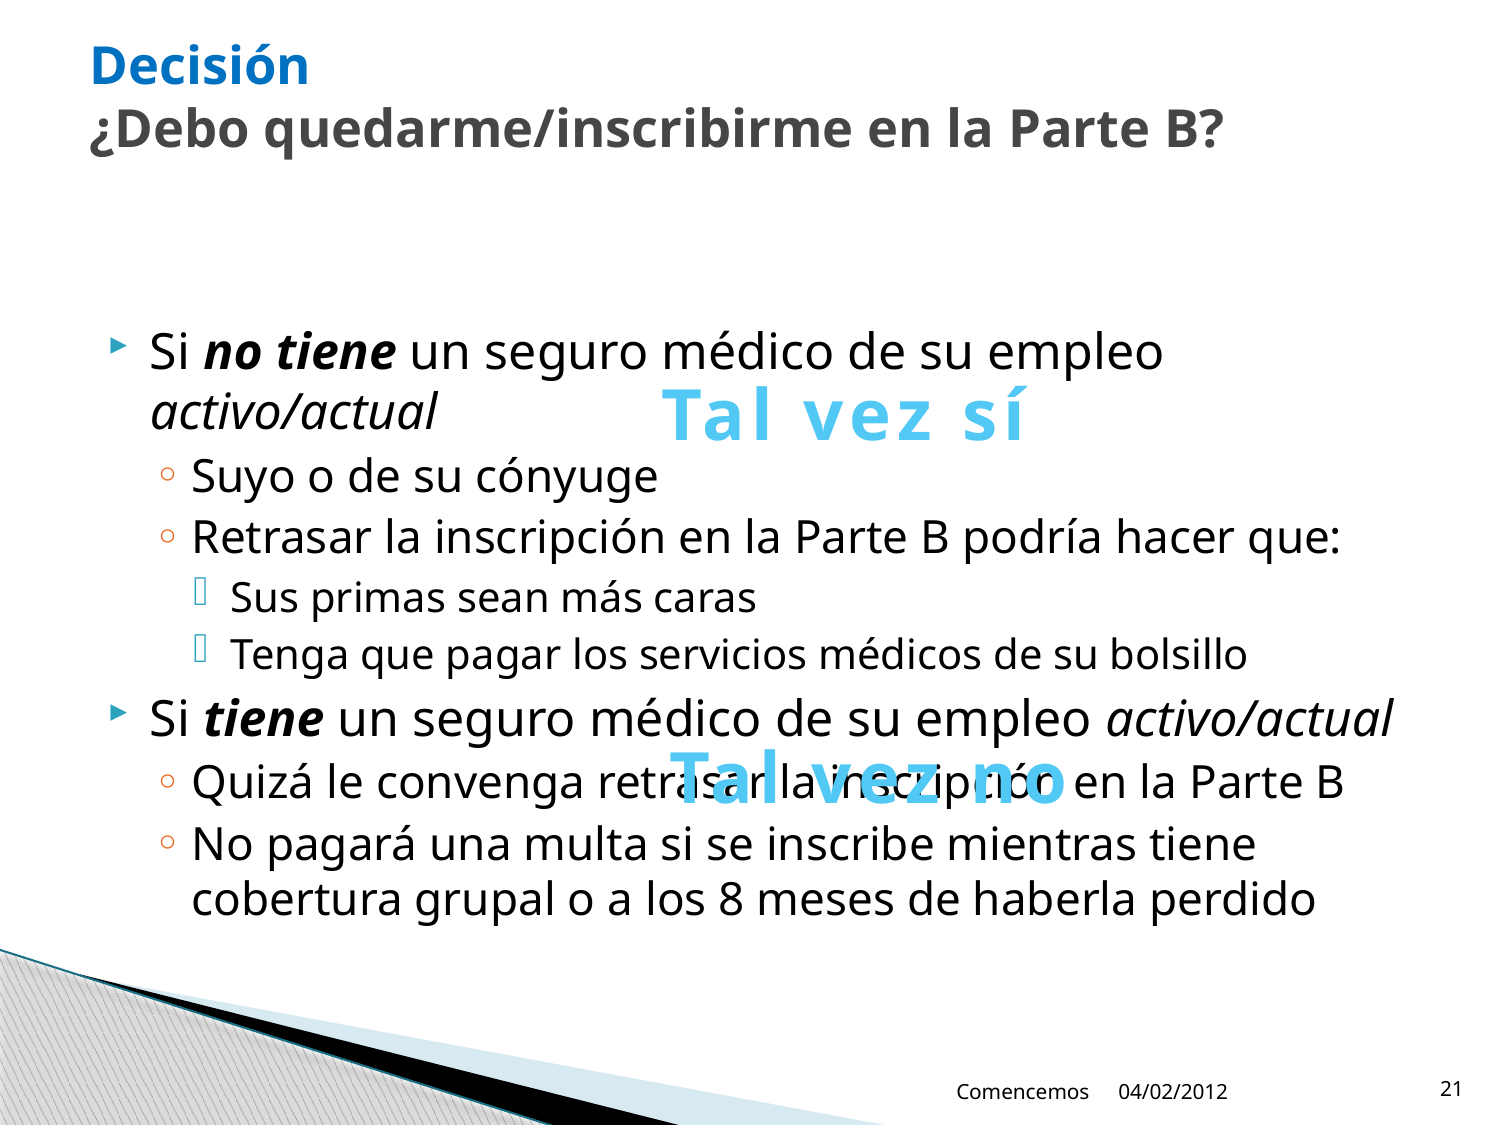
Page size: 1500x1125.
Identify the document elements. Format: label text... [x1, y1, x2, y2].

text_box Tal vez no [562, 724, 1175, 825]
footer Comencemos [718, 1051, 1105, 1112]
slide_number 21 [1418, 1051, 1479, 1112]
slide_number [1105, 1051, 1418, 1112]
text_box Tal vez sí [587, 362, 1100, 463]
title Decisión ¿Debo quedarme/inscribirme en la Parte B? [75, 24, 1425, 233]
list Si no tiene un seguro médico de su empleo activo/actual Suyo o de su cónyuge Retrasar la inscripción en la Parte B podría hacer que: Sus primas sean más caras Tenga que pagar los servicios médicos de su bolsillo Si tiene un seguro médico de su empleo activo/actual Quizá le convenga retrasar la inscripción en la Parte B No pagará una multa si se inscribe mientras tiene cobertura grupal o a los 8 meses de haberla perdido [75, 312, 1425, 1063]
